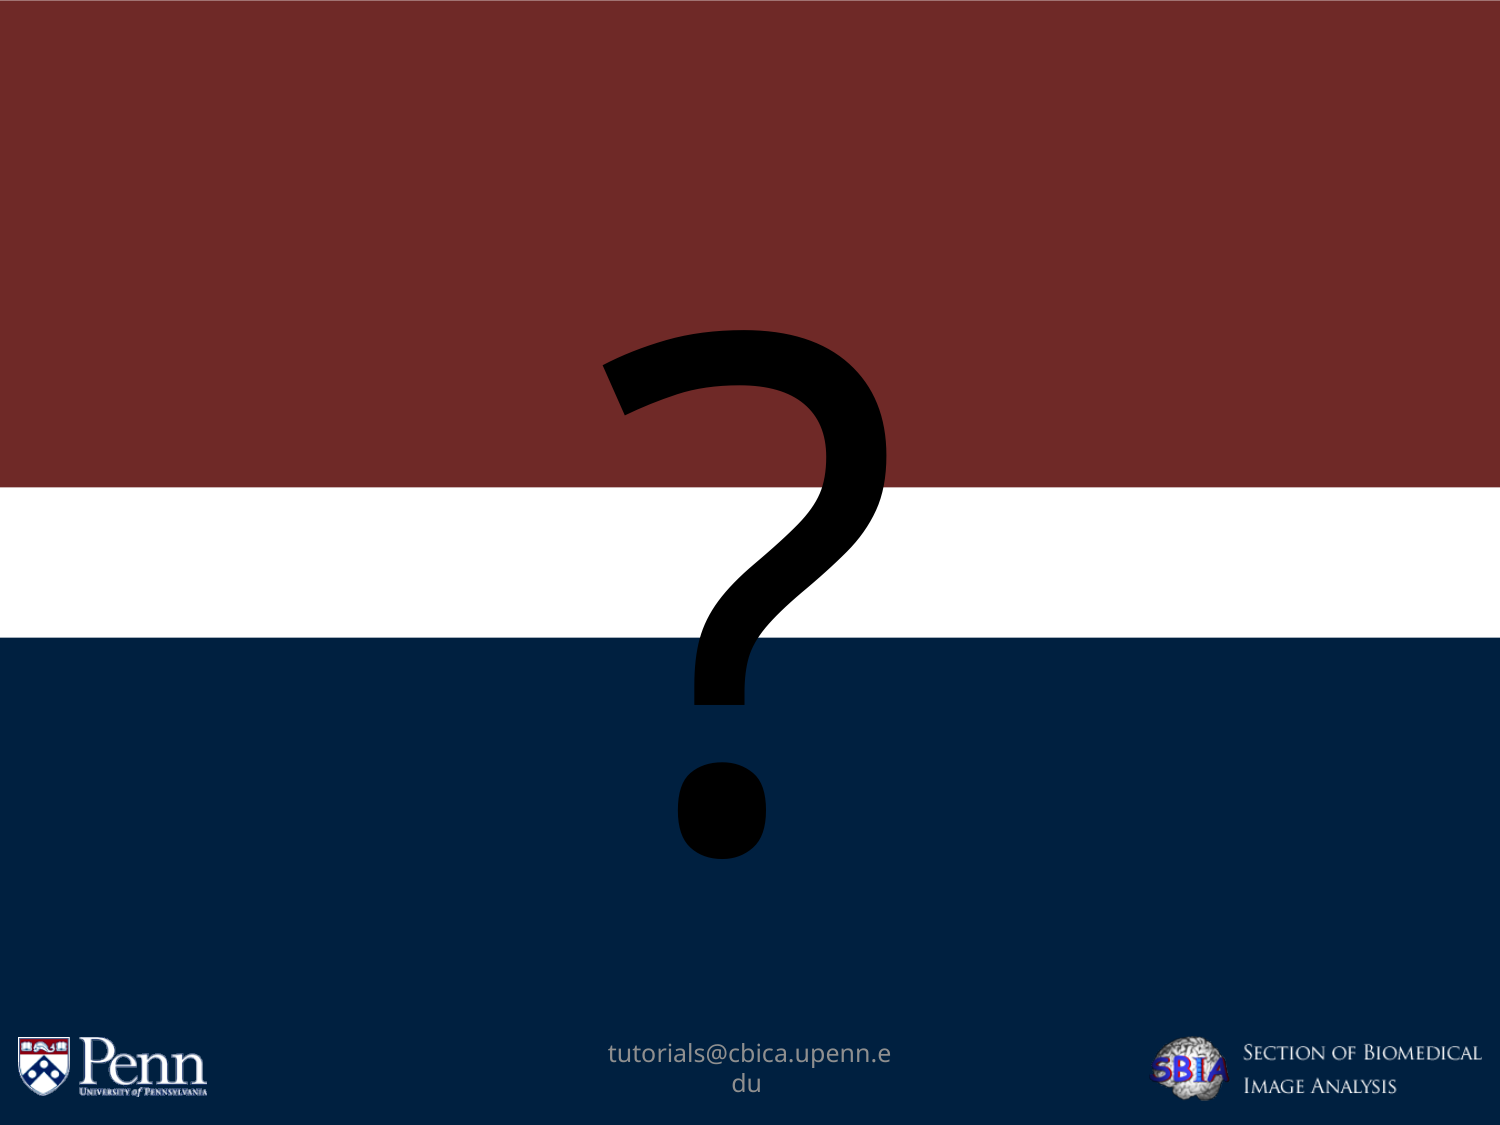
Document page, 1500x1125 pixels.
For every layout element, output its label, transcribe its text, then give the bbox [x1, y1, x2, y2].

picture [1149, 1035, 1482, 1102]
picture [18, 1037, 207, 1097]
text_box ? [74, 187, 1425, 938]
footer tutorials@cbica.upenn.edu [587, 1037, 913, 1098]
